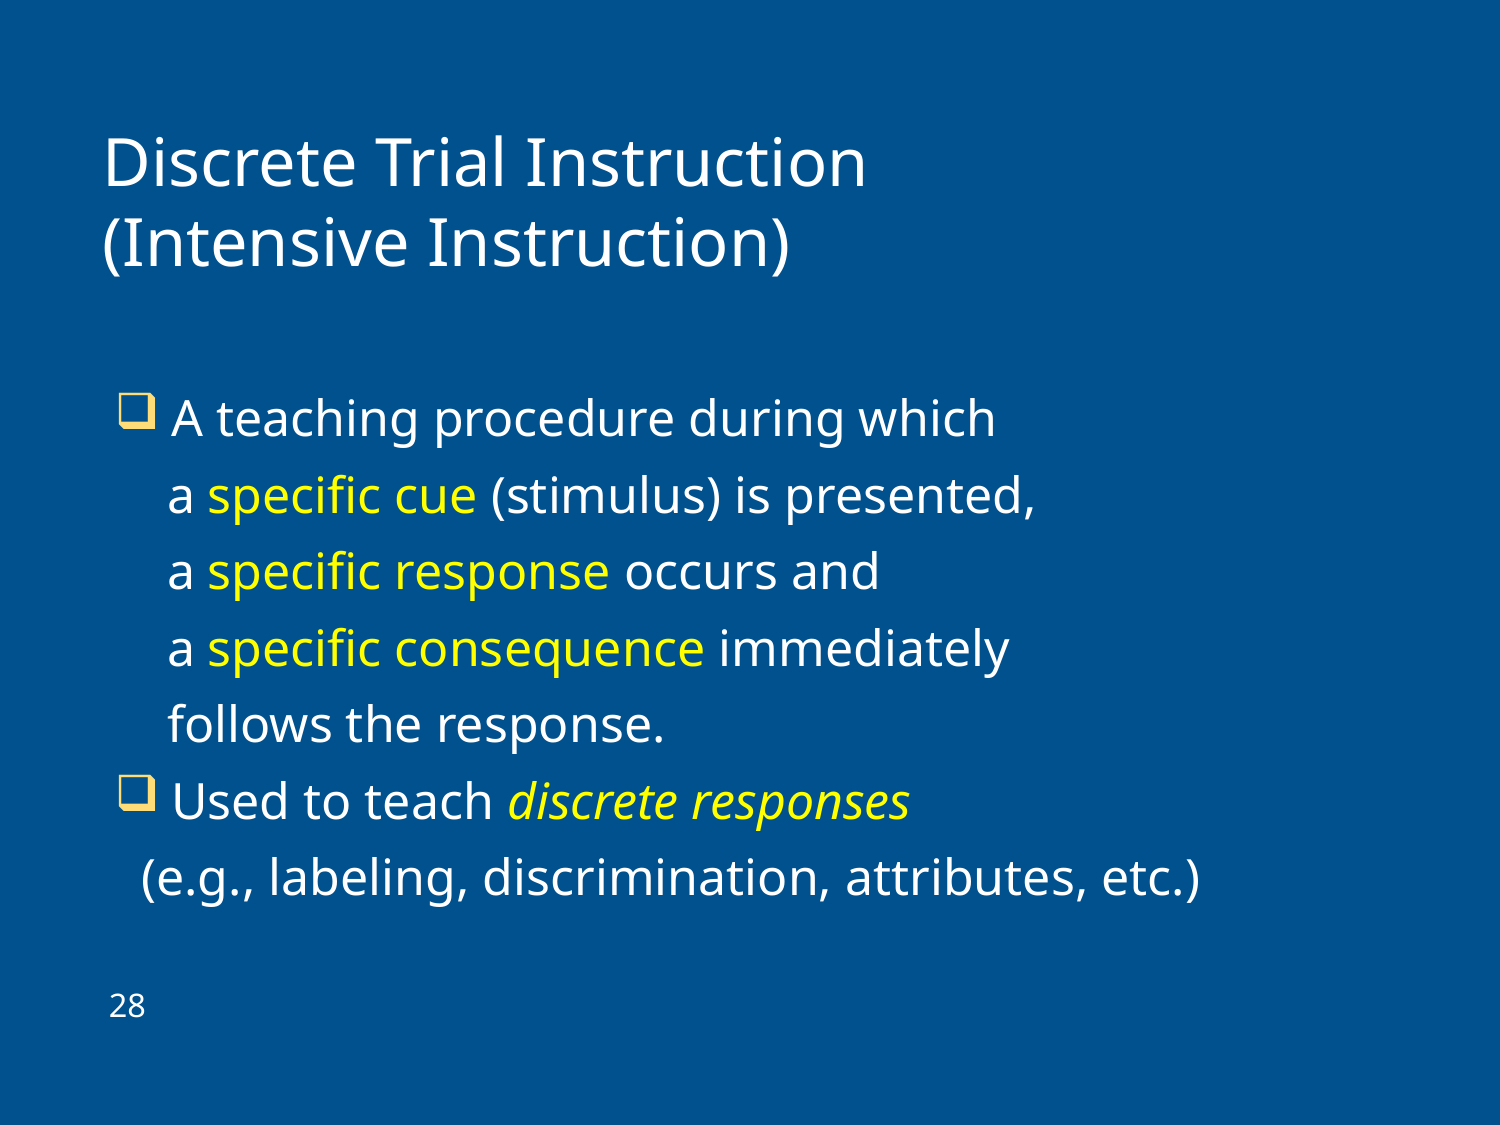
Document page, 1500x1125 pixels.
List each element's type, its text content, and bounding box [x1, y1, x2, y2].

title Discrete Trial Instruction (Intensive Instruction) [87, 87, 1450, 313]
slide_number 28 [93, 976, 194, 1037]
list A teaching procedure during which a specific cue (stimulus) is presented, a specific response occurs and a specific consequence immediately follows the response. Used to teach discrete responses (e.g., labeling, discrimination, attributes, etc.) [99, 312, 1450, 988]
